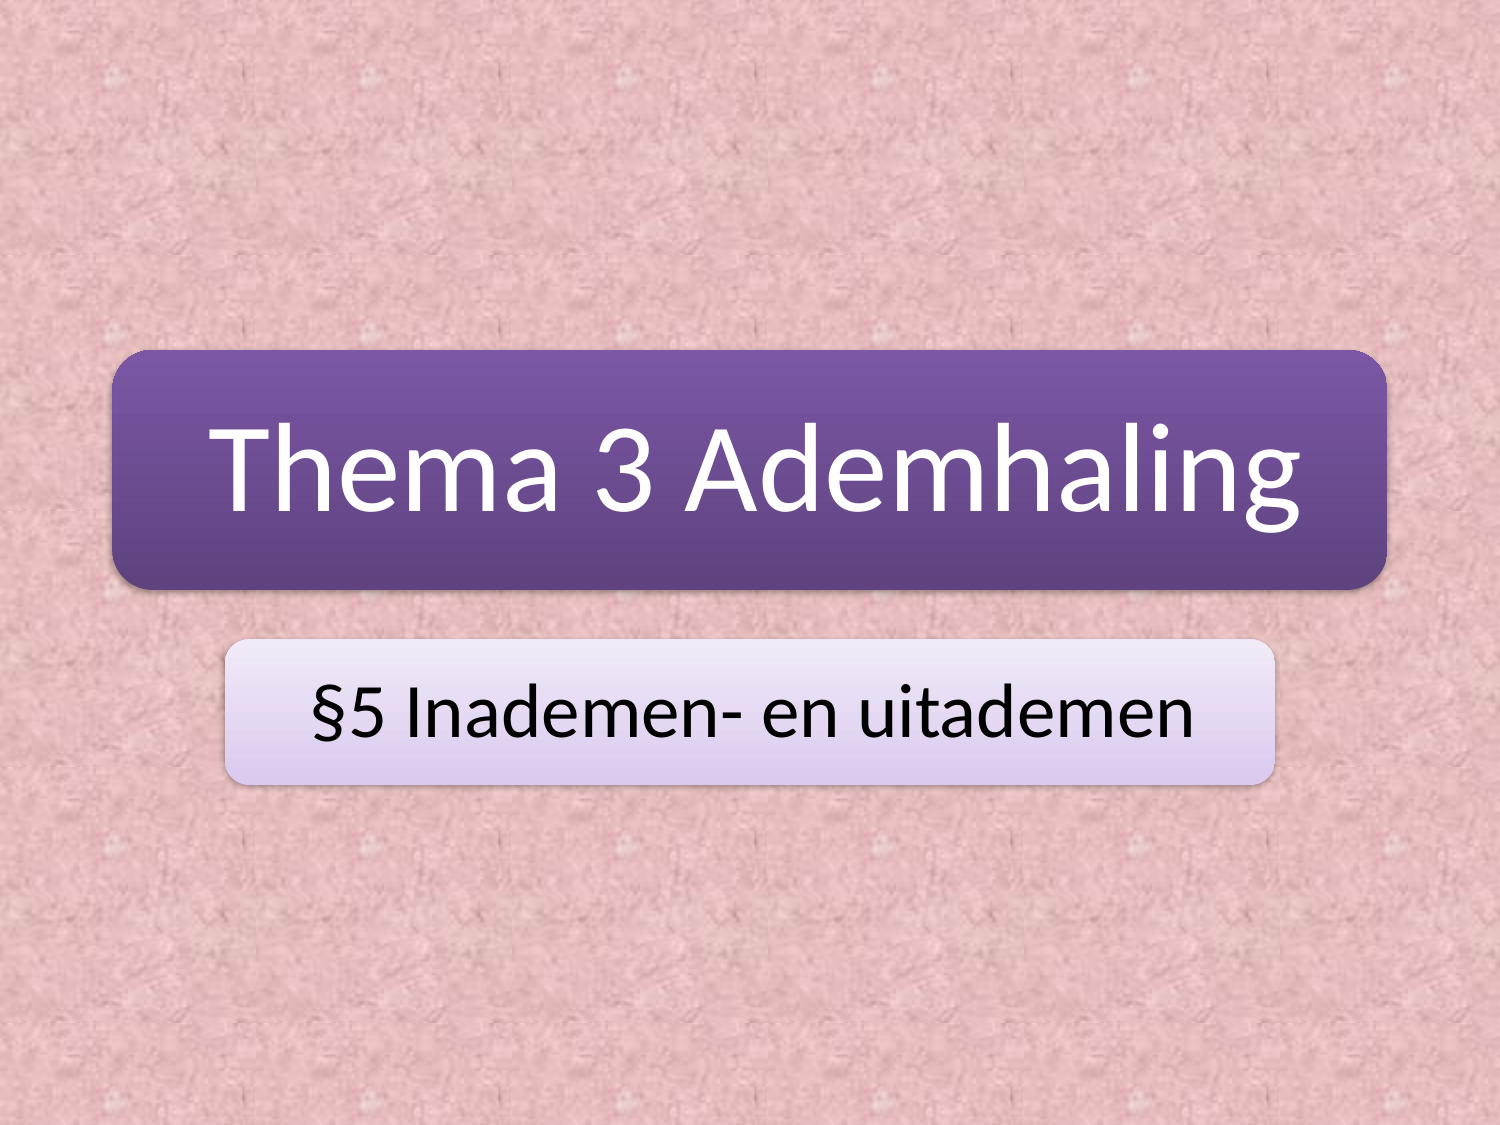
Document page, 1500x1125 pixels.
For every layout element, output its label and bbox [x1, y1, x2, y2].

text_box [112, 349, 1388, 591]
text_box [224, 637, 1276, 788]
picture [0, 0, 1500, 1125]
